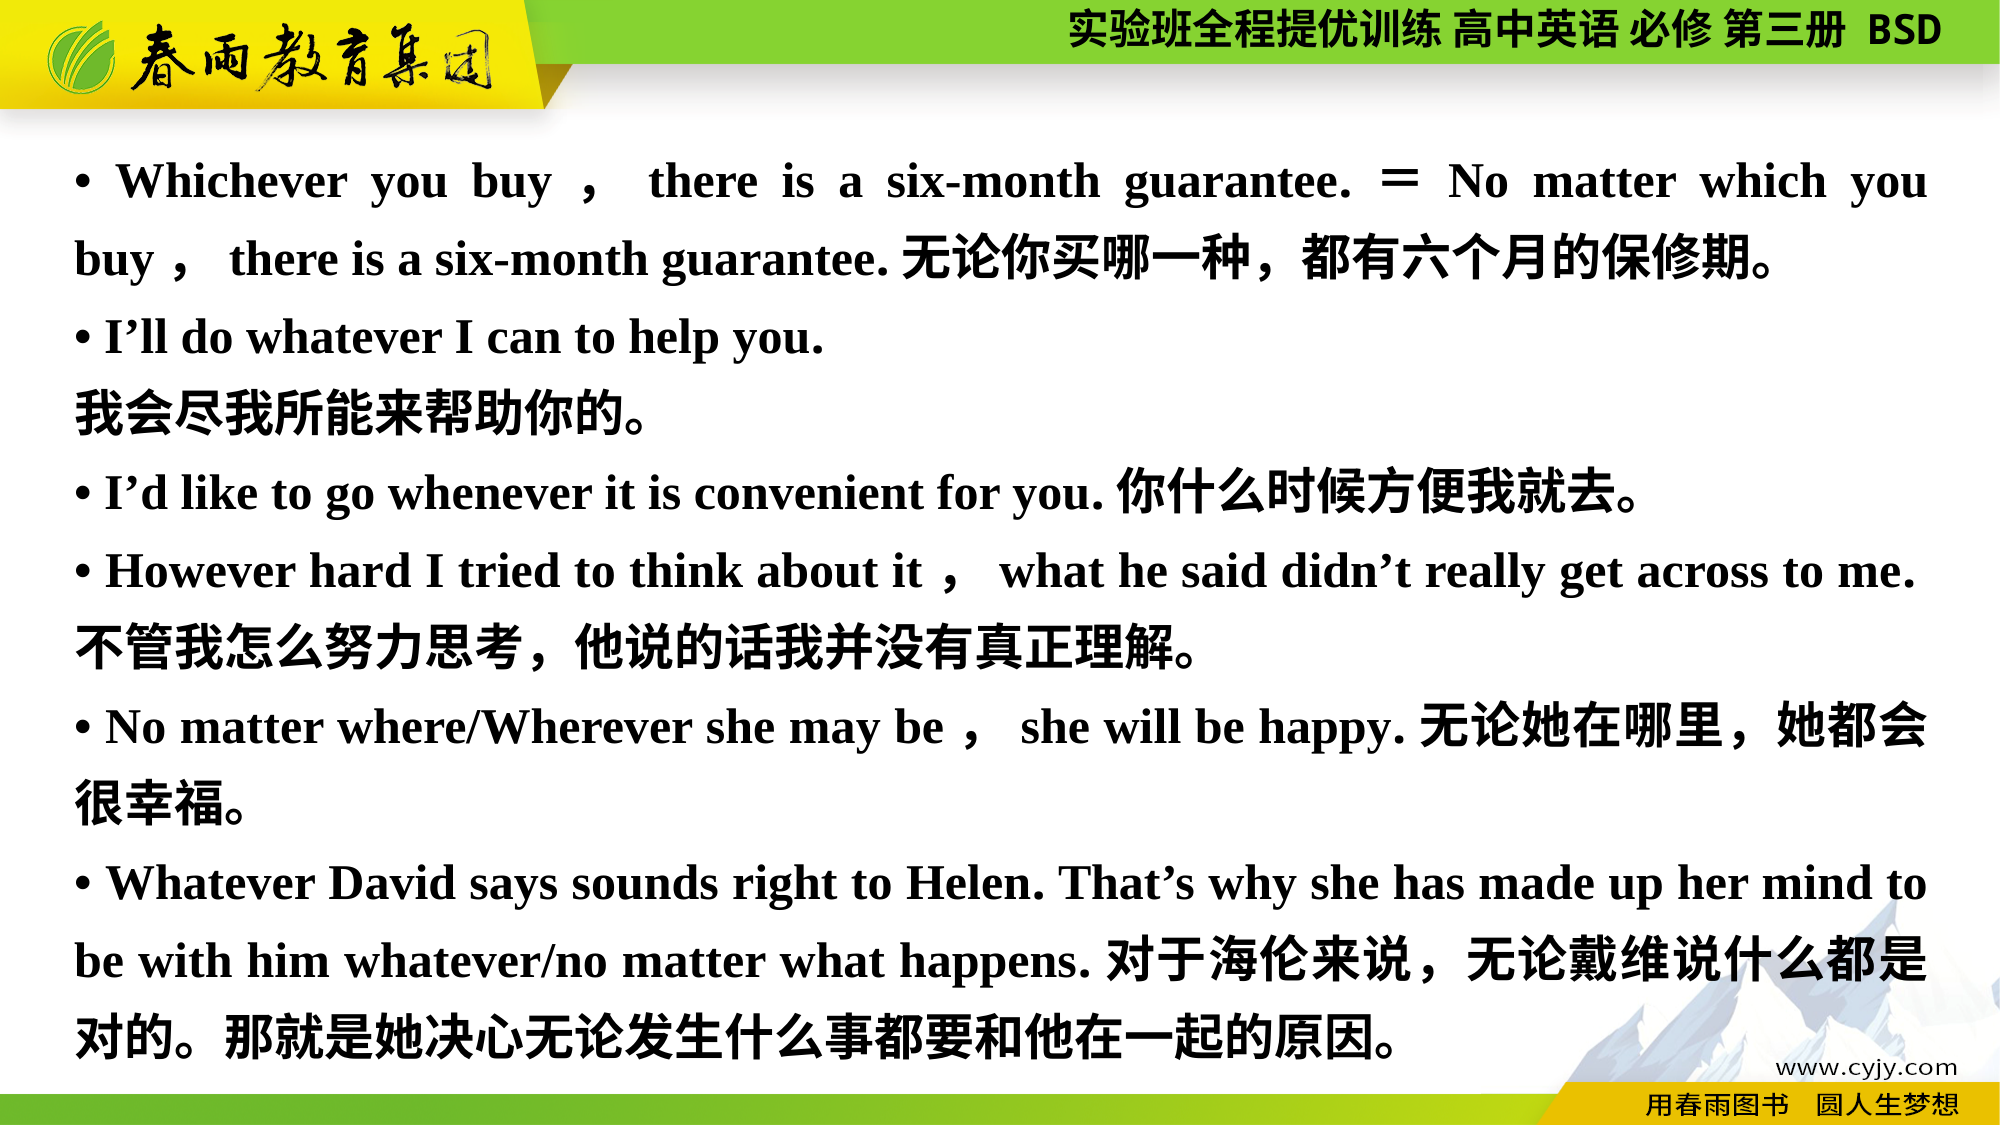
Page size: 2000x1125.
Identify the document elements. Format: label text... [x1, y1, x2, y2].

list • Whichever you buy，there is a six-month guarantee.＝No matter which you buy，there is a six-month guarantee.无论你买哪一种，都有六个月的保修期。 • I’ll do whatever I can to help you. 我会尽我所能来帮助你的。 • I’d like to go whenever it is convenient for you.你什么时候方便我就去。 • However hard I tried to think about it，what he said didn’t really get across to me.不管我怎么努力思考，他说的话我并没有真正理解。 • No matter where/Wherever she may be，she will be happy.无论她在哪里，她都会很幸福。 • Whatever David says sounds right to Helen. That’s why she has made up her mind to be with him whatever/no matter what happens.对于海伦来说，无论戴维说什么都是对的。那就是她决心无论发生什么事都要和他在一起的原因。 [59, 122, 1944, 1075]
picture [0, 0, 2000, 1125]
